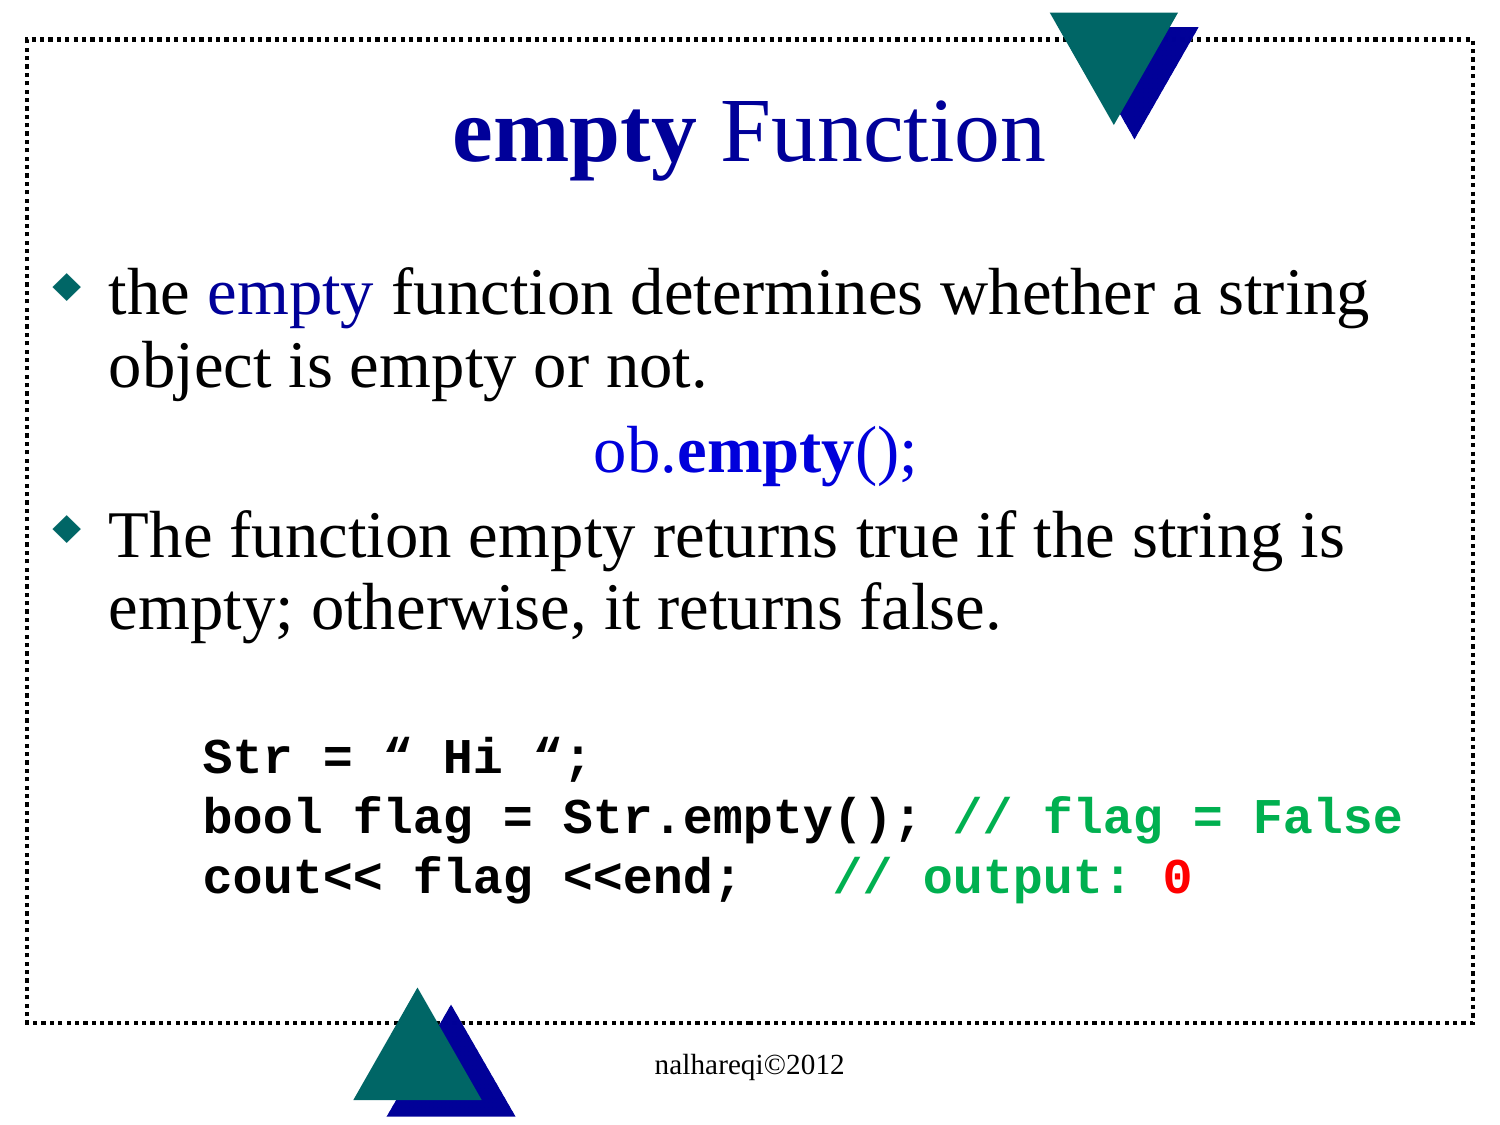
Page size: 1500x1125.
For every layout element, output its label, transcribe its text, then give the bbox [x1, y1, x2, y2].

title empty Function [112, 62, 1388, 188]
list the empty function determines whether a string object is empty or not. ob.empty(); The function empty returns true if the string is empty; otherwise, it returns false. [37, 249, 1476, 1001]
footer nalhareqi©2012 [512, 1024, 988, 1101]
text_box Str = “ Hi “; bool flag = Str.empty(); // flag = False cout<< flag <<end; // output: 0 [188, 716, 1418, 911]
